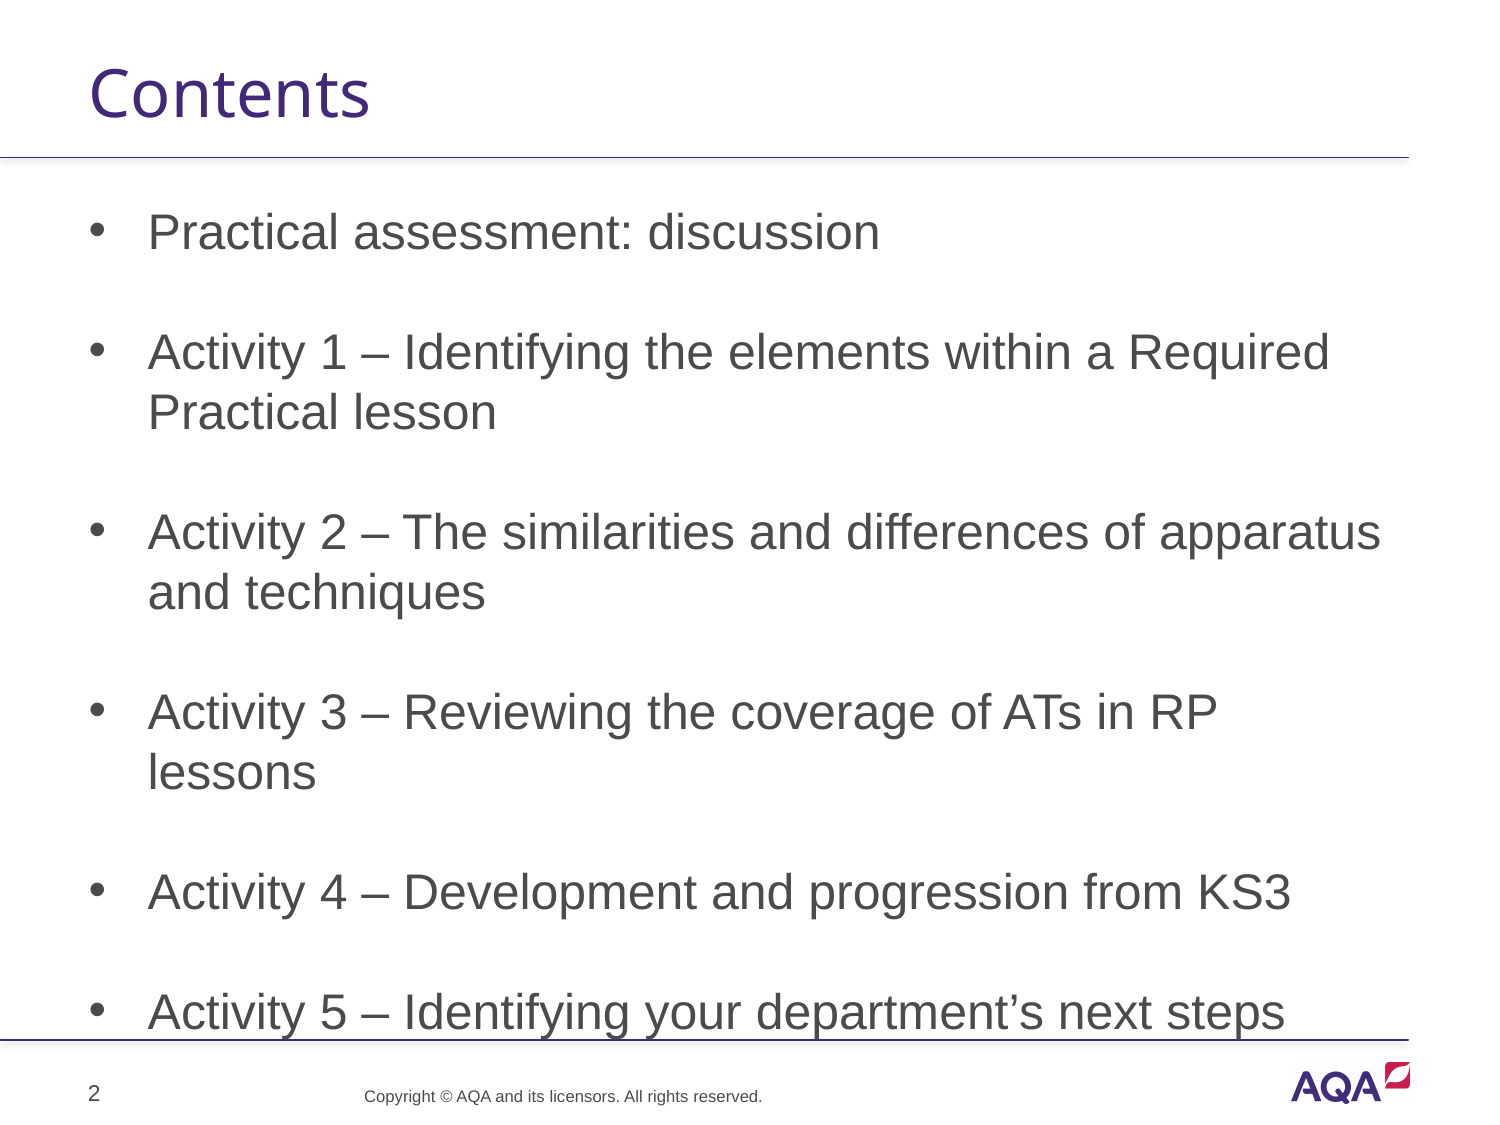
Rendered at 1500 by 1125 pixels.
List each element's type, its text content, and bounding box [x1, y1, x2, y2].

list Practical assessment: discussion Activity 1 – Identifying the elements within a Required Practical lesson Activity 2 – The similarities and differences of apparatus and techniques Activity 3 – Reviewing the coverage of ATs in RP lessons Activity 4 – Development and progression from KS3 Activity 5 – Identifying your department’s next steps [88, 199, 1409, 1007]
picture [1291, 1062, 1410, 1104]
footer Copyright © AQA and its licensors. All rights reserved. [324, 1084, 764, 1124]
slide_number 2 [72, 1062, 188, 1123]
title Contents [88, 72, 1409, 144]
